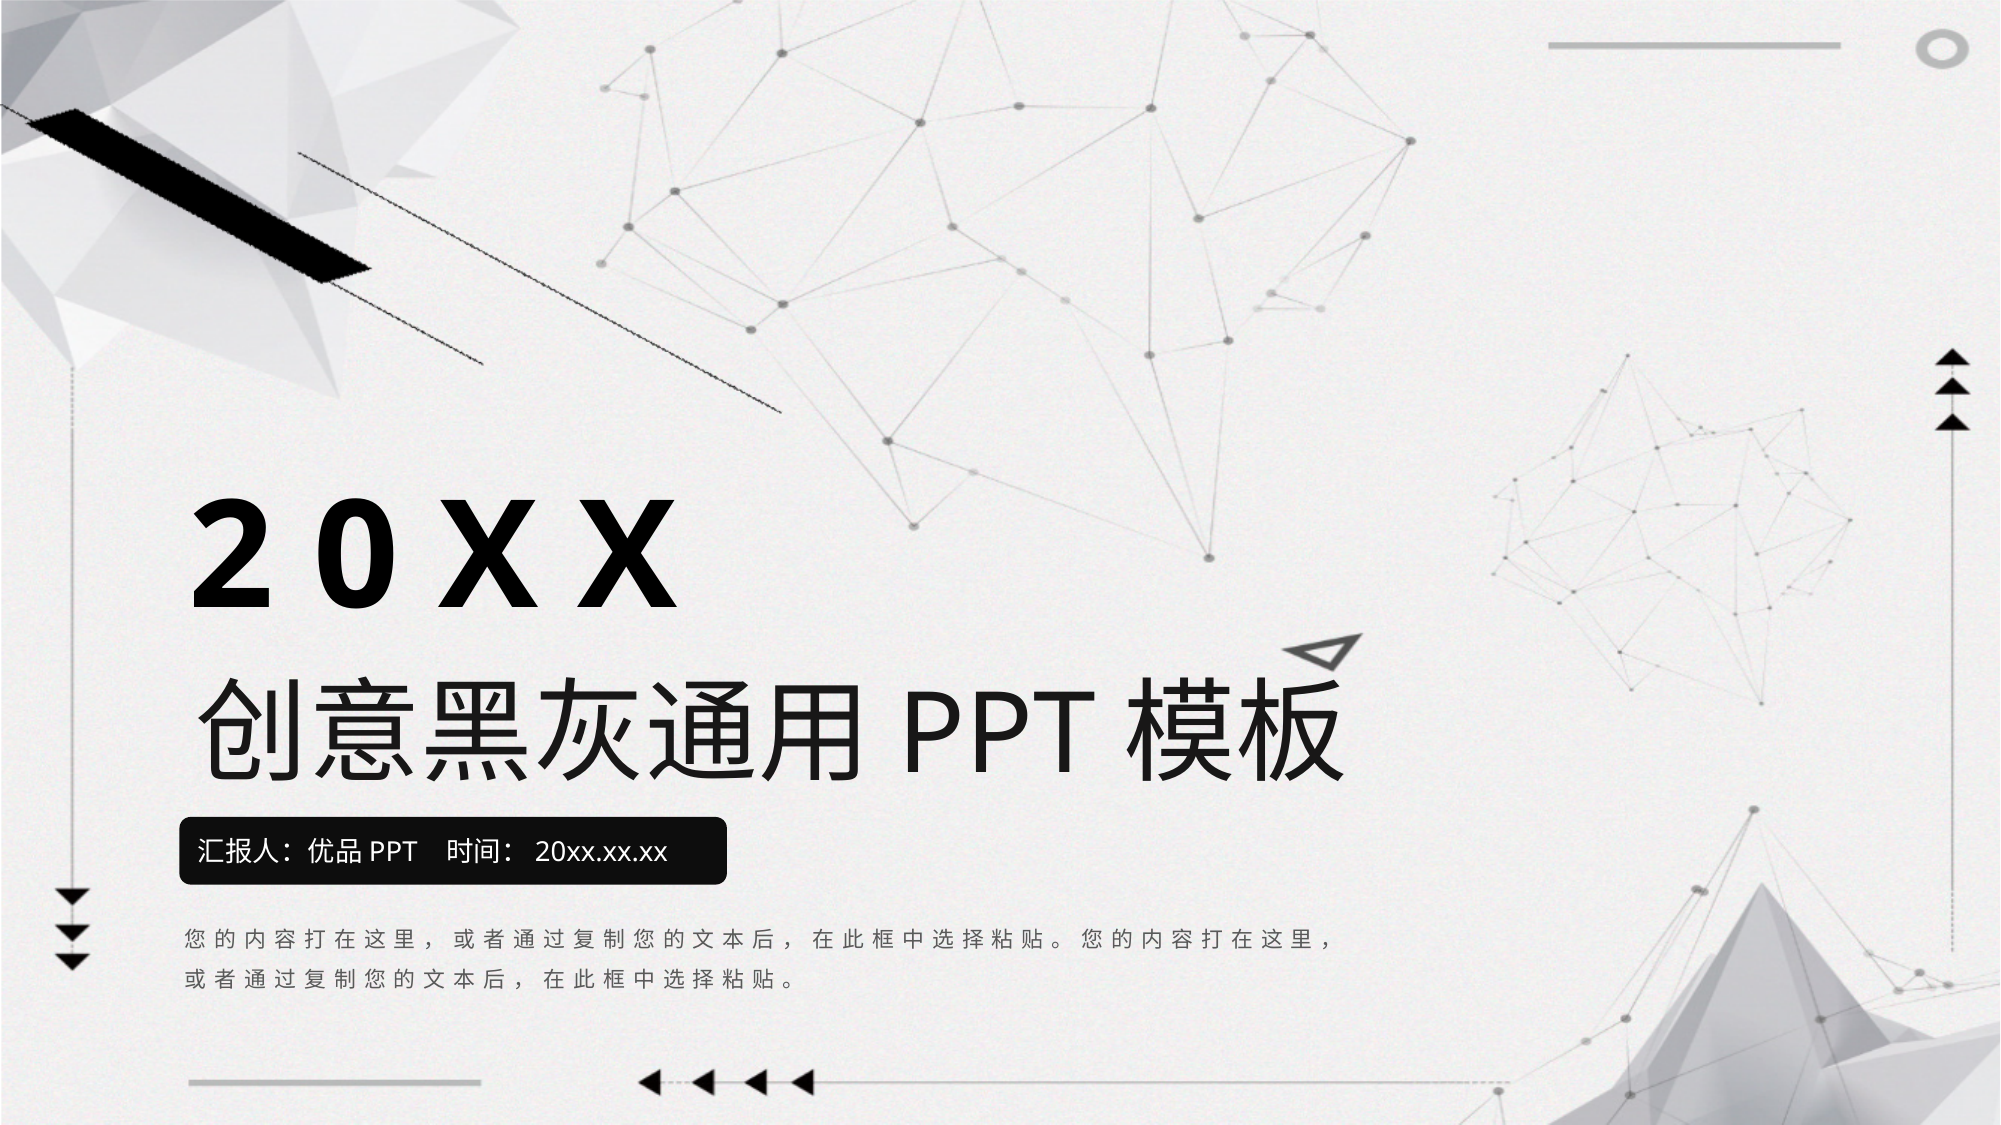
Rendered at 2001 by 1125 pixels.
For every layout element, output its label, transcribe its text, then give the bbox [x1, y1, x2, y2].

text_box 您的内容打在这里，或者通过复制您的文本后，在此框中选择粘贴。您的内容打在这里，或者通过复制您的文本后，在此框中选择粘贴。 [170, 905, 443, 999]
picture [0, 0, 2001, 1125]
text_box 创意黑灰通用PPT模板 [150, 652, 443, 802]
text_box 汇报人：优品PPT 时间：20xx.xx.xx [178, 815, 443, 886]
